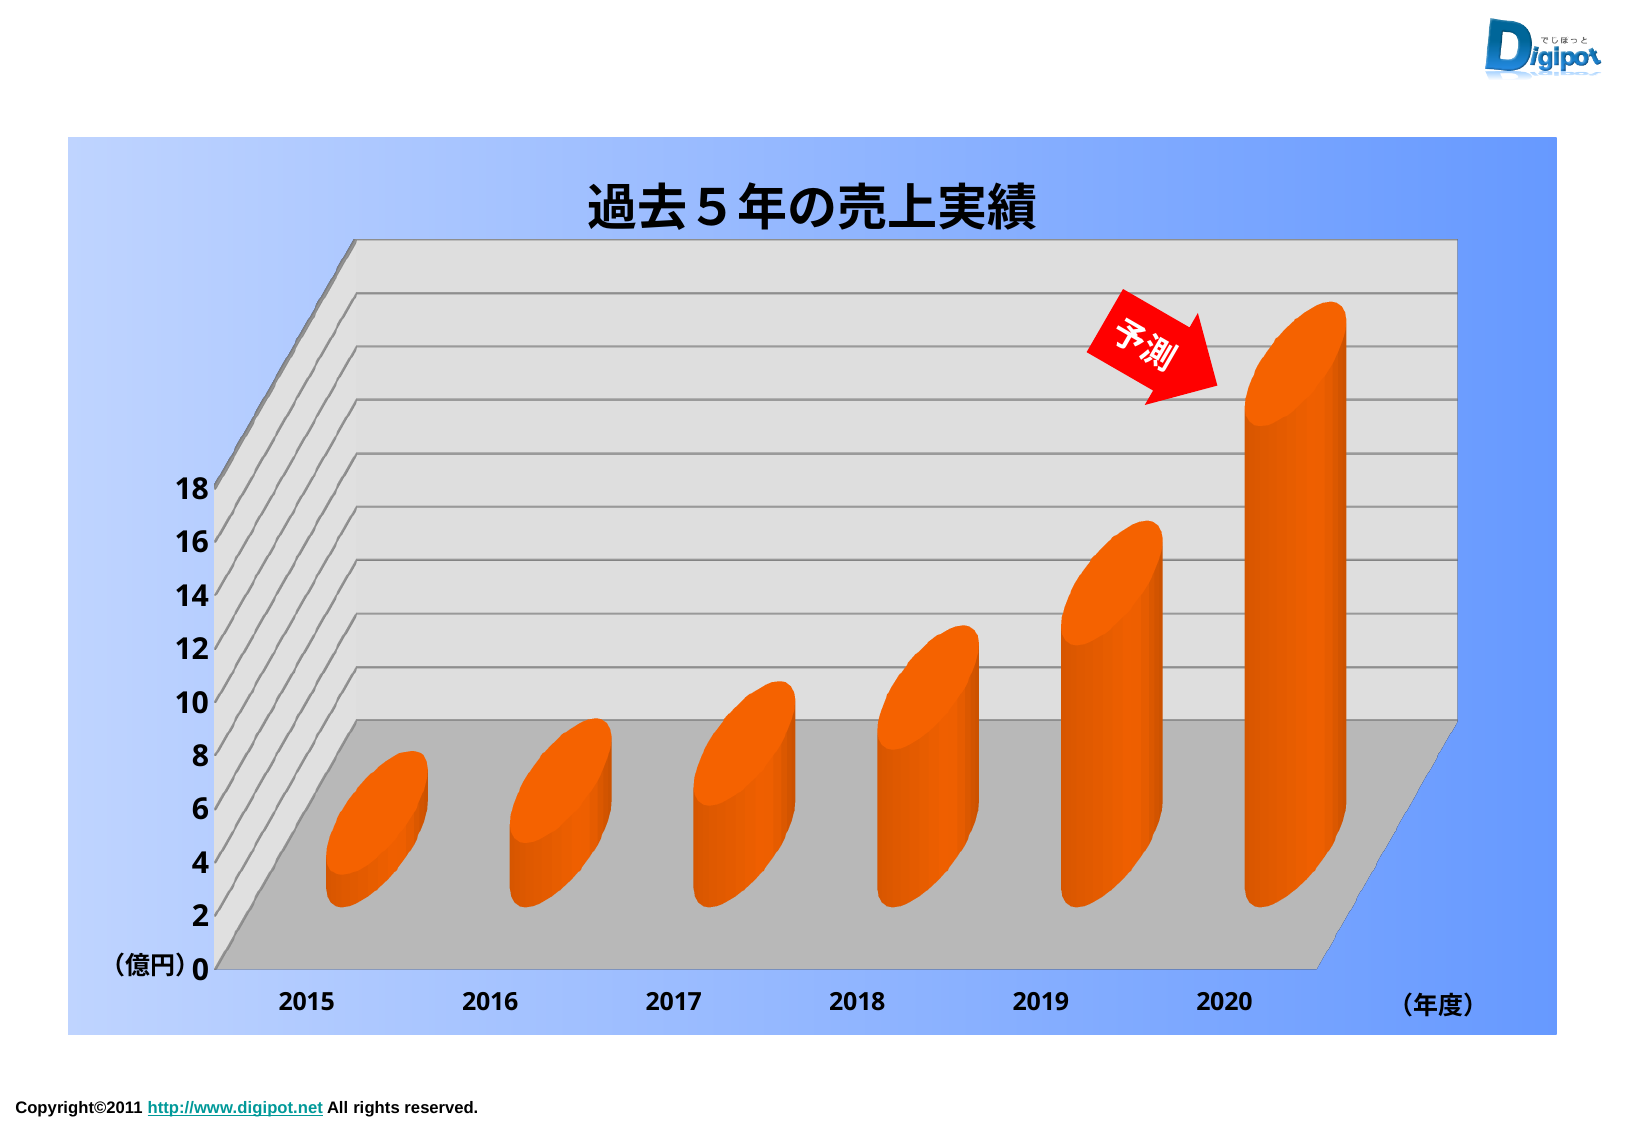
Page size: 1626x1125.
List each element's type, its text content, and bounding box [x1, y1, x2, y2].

picture [1485, 18, 1602, 82]
text_box 過去５年の売上実績 [85, 168, 1539, 244]
chart [64, 222, 1537, 1080]
text_box [68, 137, 1557, 1035]
